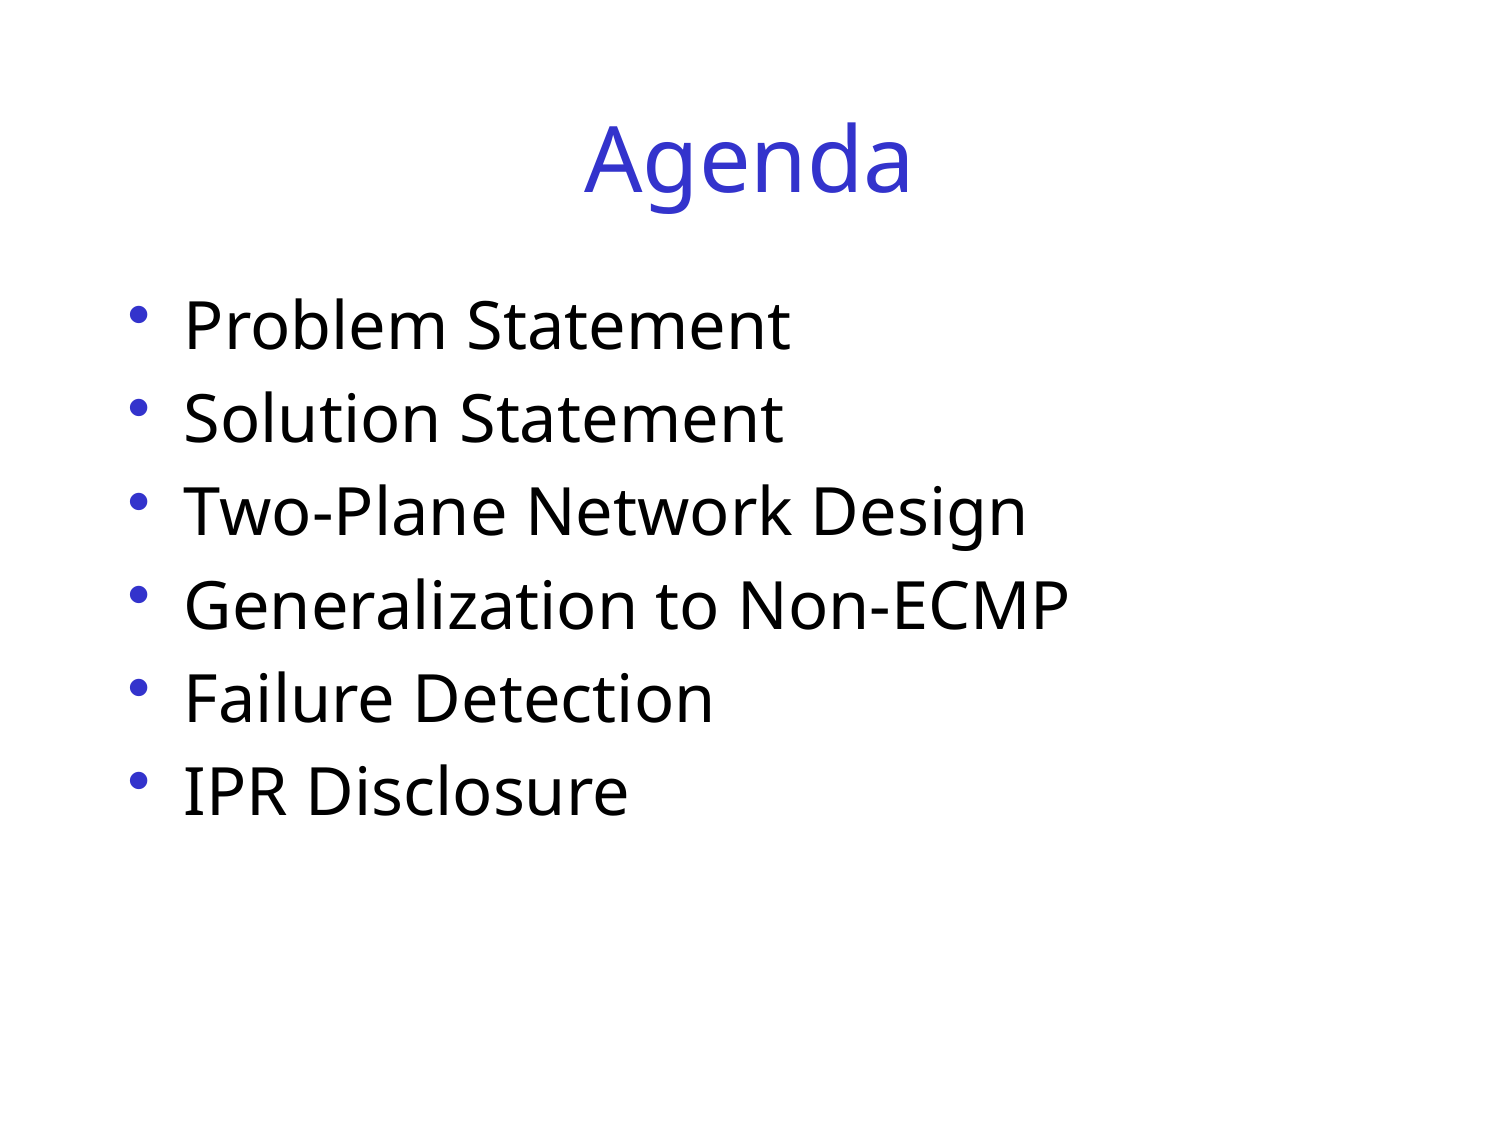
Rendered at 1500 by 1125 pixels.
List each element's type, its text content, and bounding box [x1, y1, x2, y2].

title Agenda [112, 62, 1388, 251]
list Problem Statement Solution Statement Two-Plane Network Design Generalization to Non-ECMP Failure Detection IPR Disclosure [112, 274, 1388, 951]
